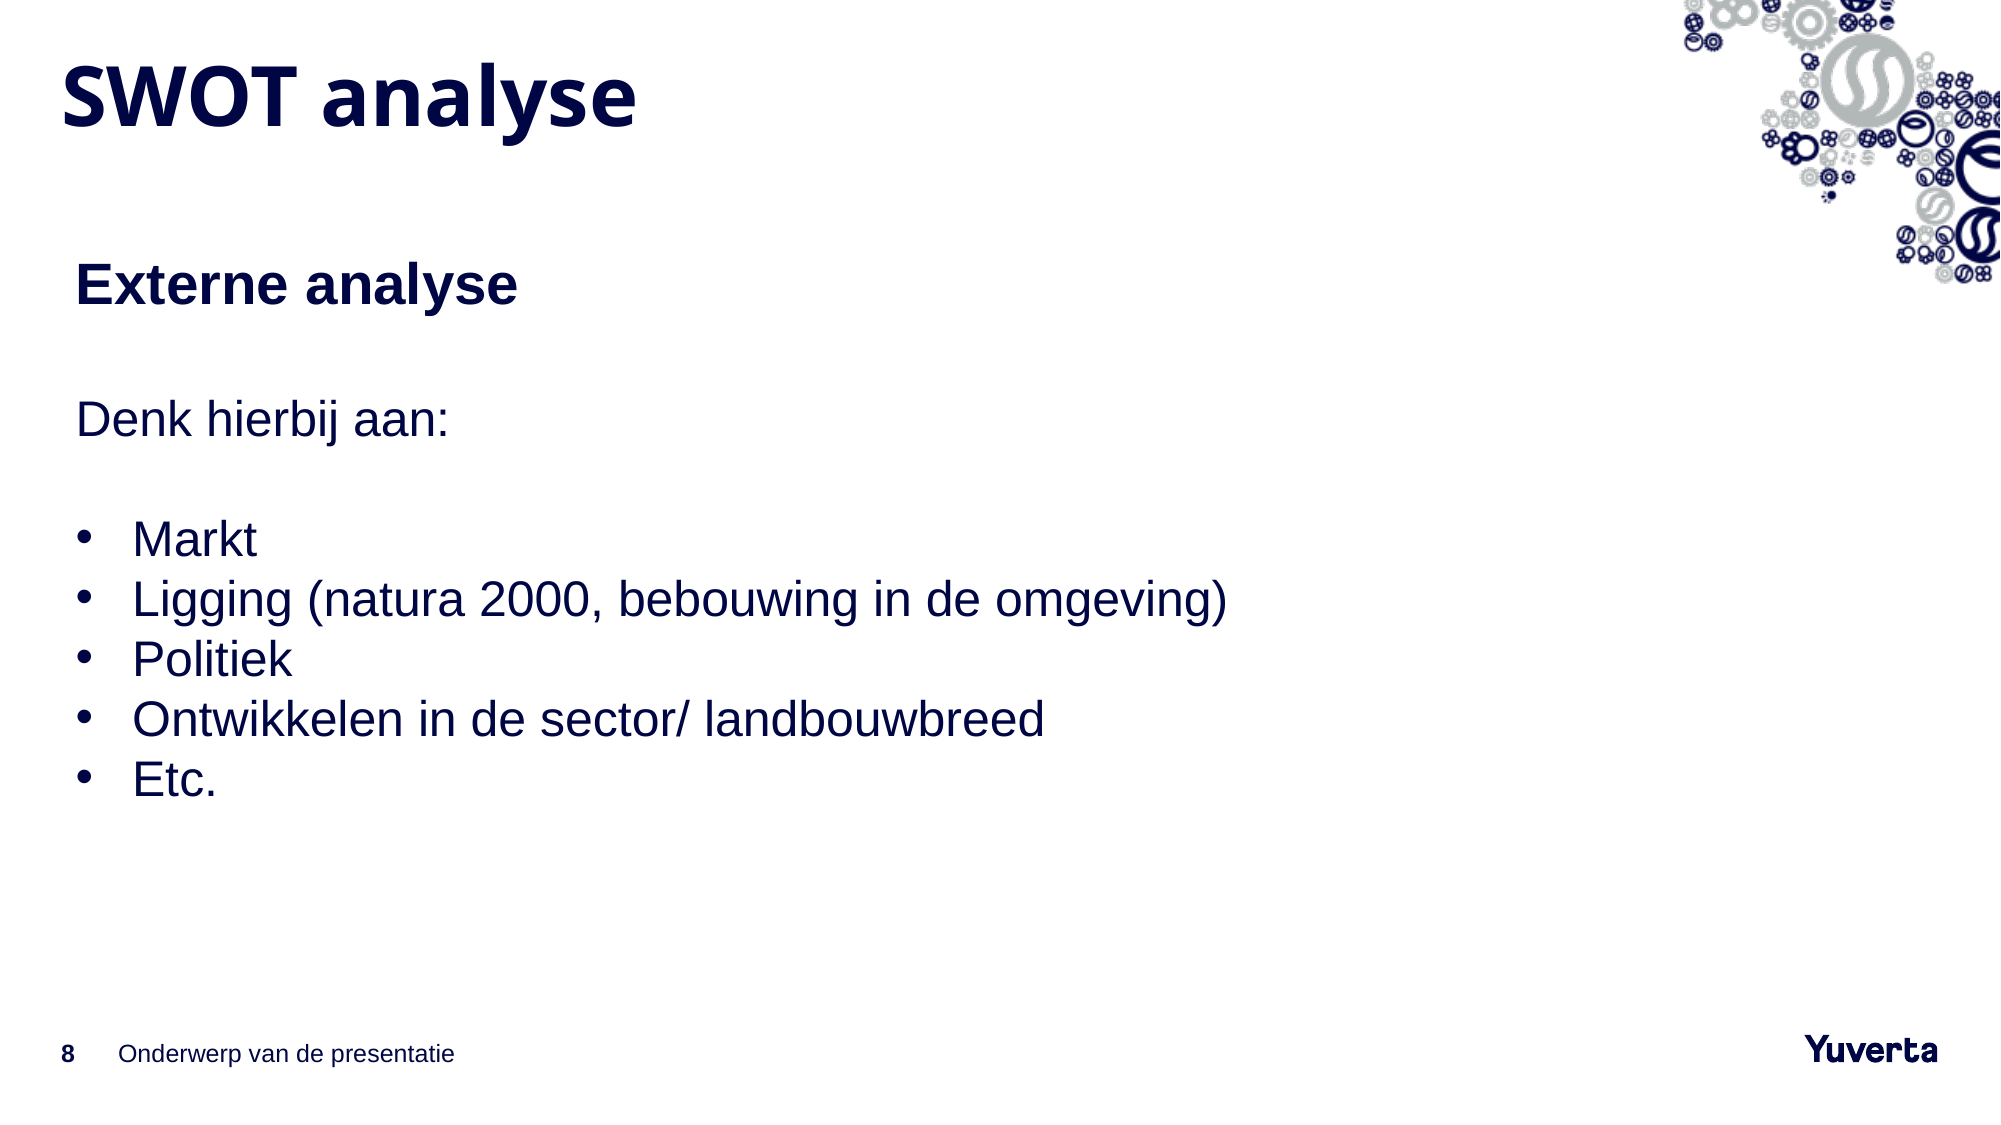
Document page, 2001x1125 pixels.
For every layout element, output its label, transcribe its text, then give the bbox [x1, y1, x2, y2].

text_box Externe analyse Denk hierbij aan: Markt Ligging (natura 2000, bebouwing in de omgeving) Politiek Ontwikkelen in de sector/ landbouwbreed Etc. [60, 238, 1657, 874]
slide_number 8 [60, 1037, 113, 1073]
footer Onderwerp van de presentatie [118, 1037, 987, 1073]
title SWOT analyse [60, 48, 1744, 239]
picture [0, 0, 2000, 1125]
